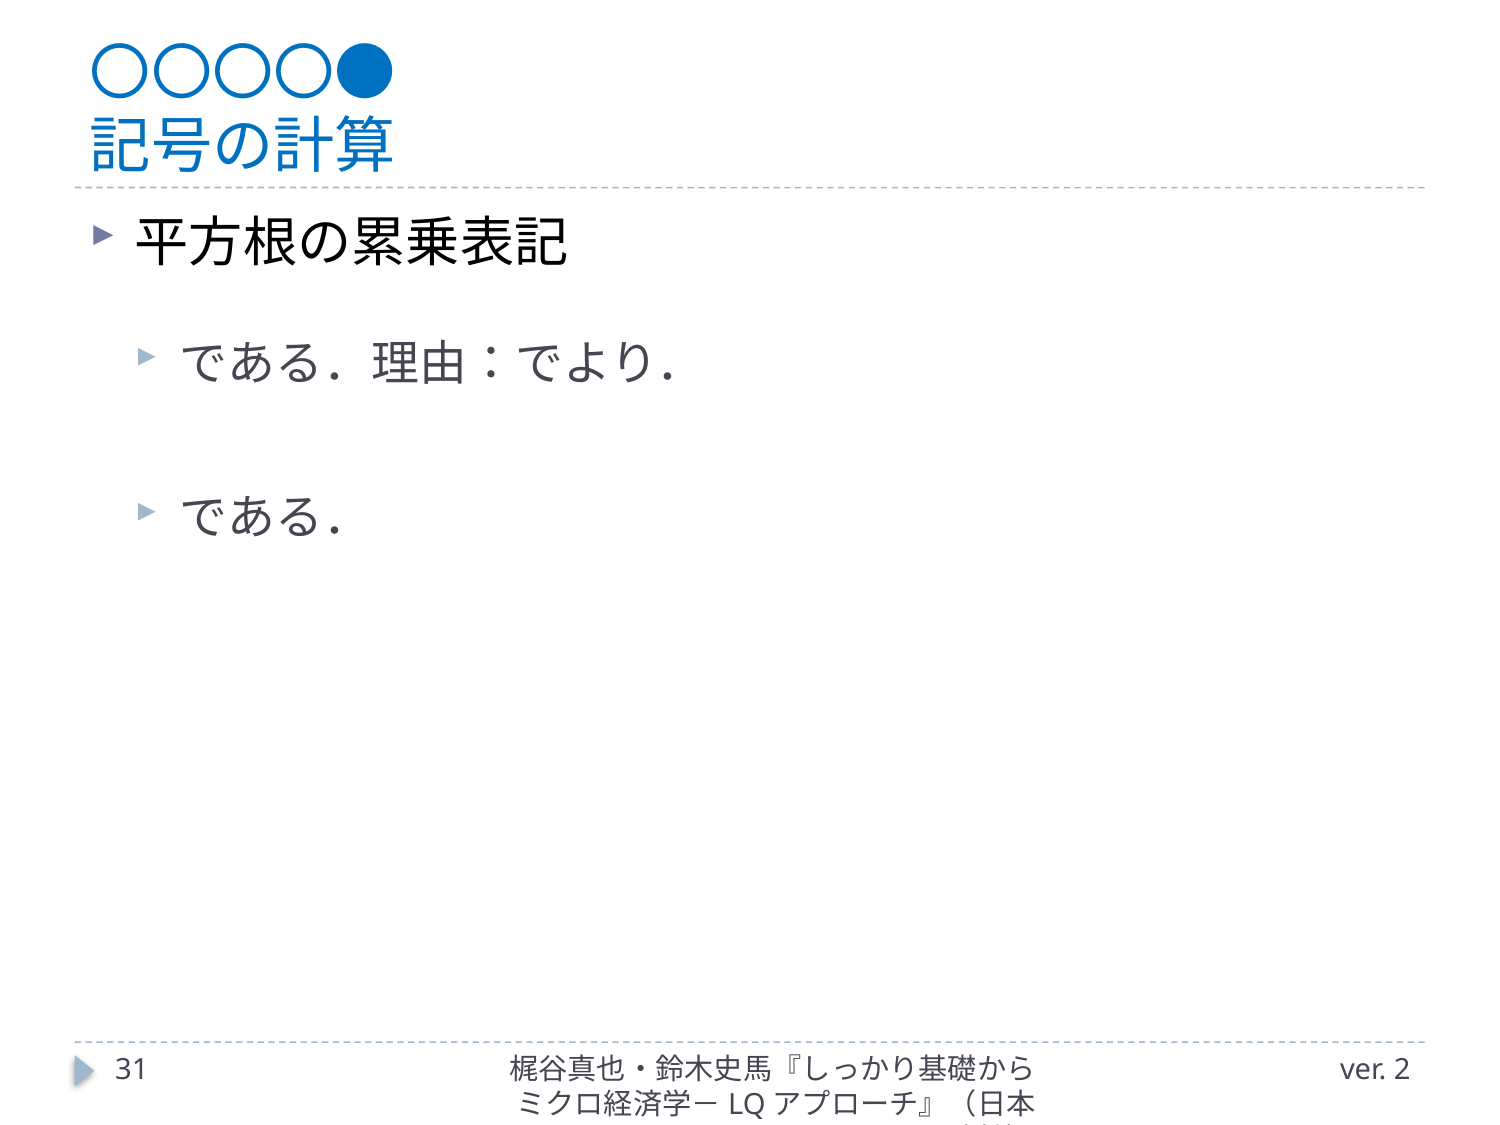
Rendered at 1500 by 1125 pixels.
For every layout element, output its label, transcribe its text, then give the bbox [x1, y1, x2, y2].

footer 梶谷真也・鈴木史馬『しっかり基礎からミクロ経済学－LQアプローチ』（日本評論社） [475, 1042, 1050, 1103]
slide_number ver. 2 [1050, 1042, 1426, 1103]
title 〇〇〇〇● 記号の計算 [75, 24, 1425, 188]
slide_number 31 [100, 1042, 426, 1103]
